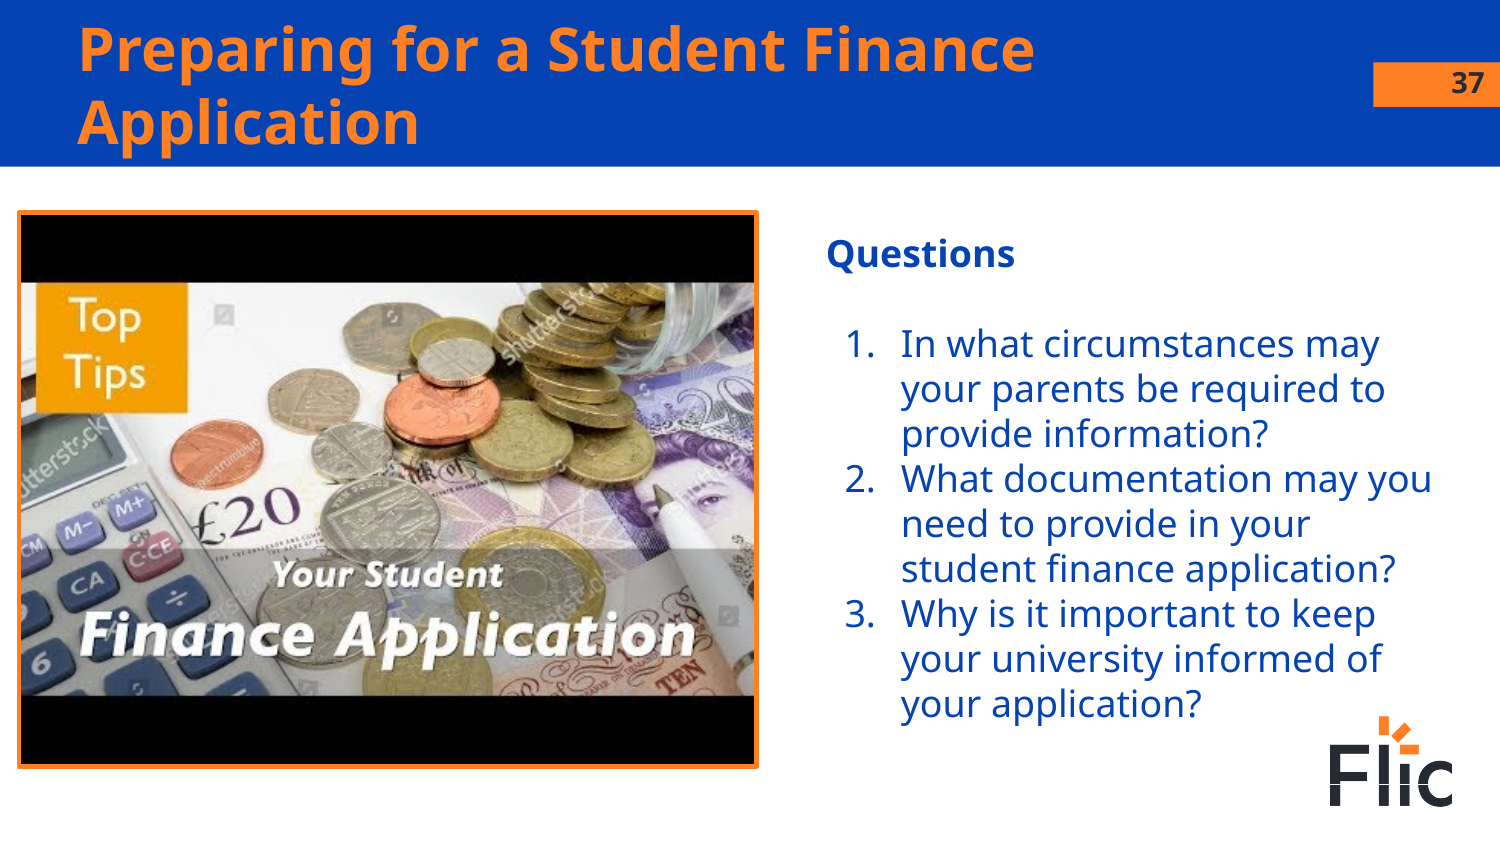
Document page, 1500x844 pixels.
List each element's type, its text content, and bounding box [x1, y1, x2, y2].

picture [20, 214, 755, 765]
slide_number 37 [1410, 49, 1500, 115]
title Preparing for a Student Finance Application [62, 41, 1351, 127]
picture [1330, 785, 1452, 807]
text_box Questions In what circumstances may your parents be required to provide information? What documentation may you need to provide in your student finance application? Why is it important to keep your university informed of your application? [810, 214, 1464, 785]
